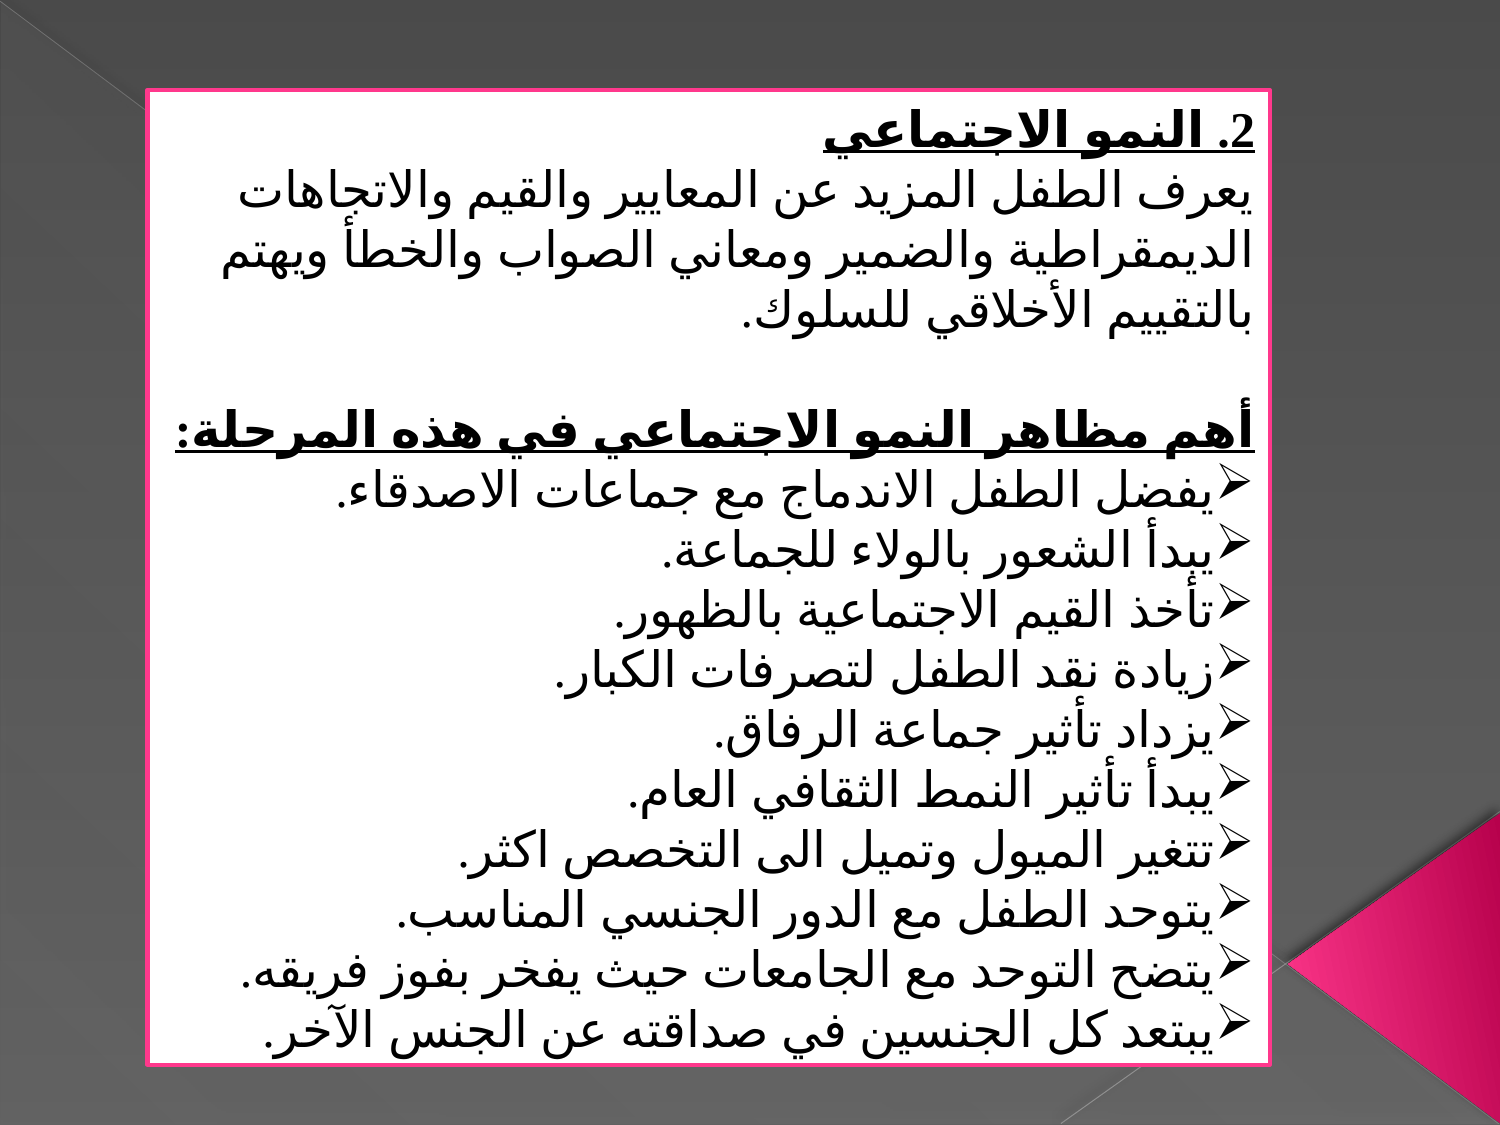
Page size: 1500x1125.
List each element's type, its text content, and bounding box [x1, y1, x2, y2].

text_box 2. النمو الاجتماعي يعرف الطفل المزيد عن المعايير والقيم والاتجاهات الديمقراطية والضمير ومعاني الصواب والخطأ ويهتم بالتقييم الأخلاقي للسلوك. أهم مظاهر النمو الاجتماعي في هذه المرحلة: يفضل الطفل الاندماج مع جماعات الاصدقاء. يبدأ الشعور بالولاء للجماعة. تأخذ القيم الاجتماعية بالظهور. زيادة نقد الطفل لتصرفات الكبار. يزداد تأثير جماعة الرفاق. يبدأ تأثير النمط الثقافي العام. تتغير الميول وتميل الى التخصص اكثر. يتوحد الطفل مع الدور الجنسي المناسب. يتضح التوحد مع الجامعات حيث يفخر بفوز فريقه. يبتعد كل الجنسين في صداقته عن الجنس الآخر. [145, 88, 1272, 1067]
